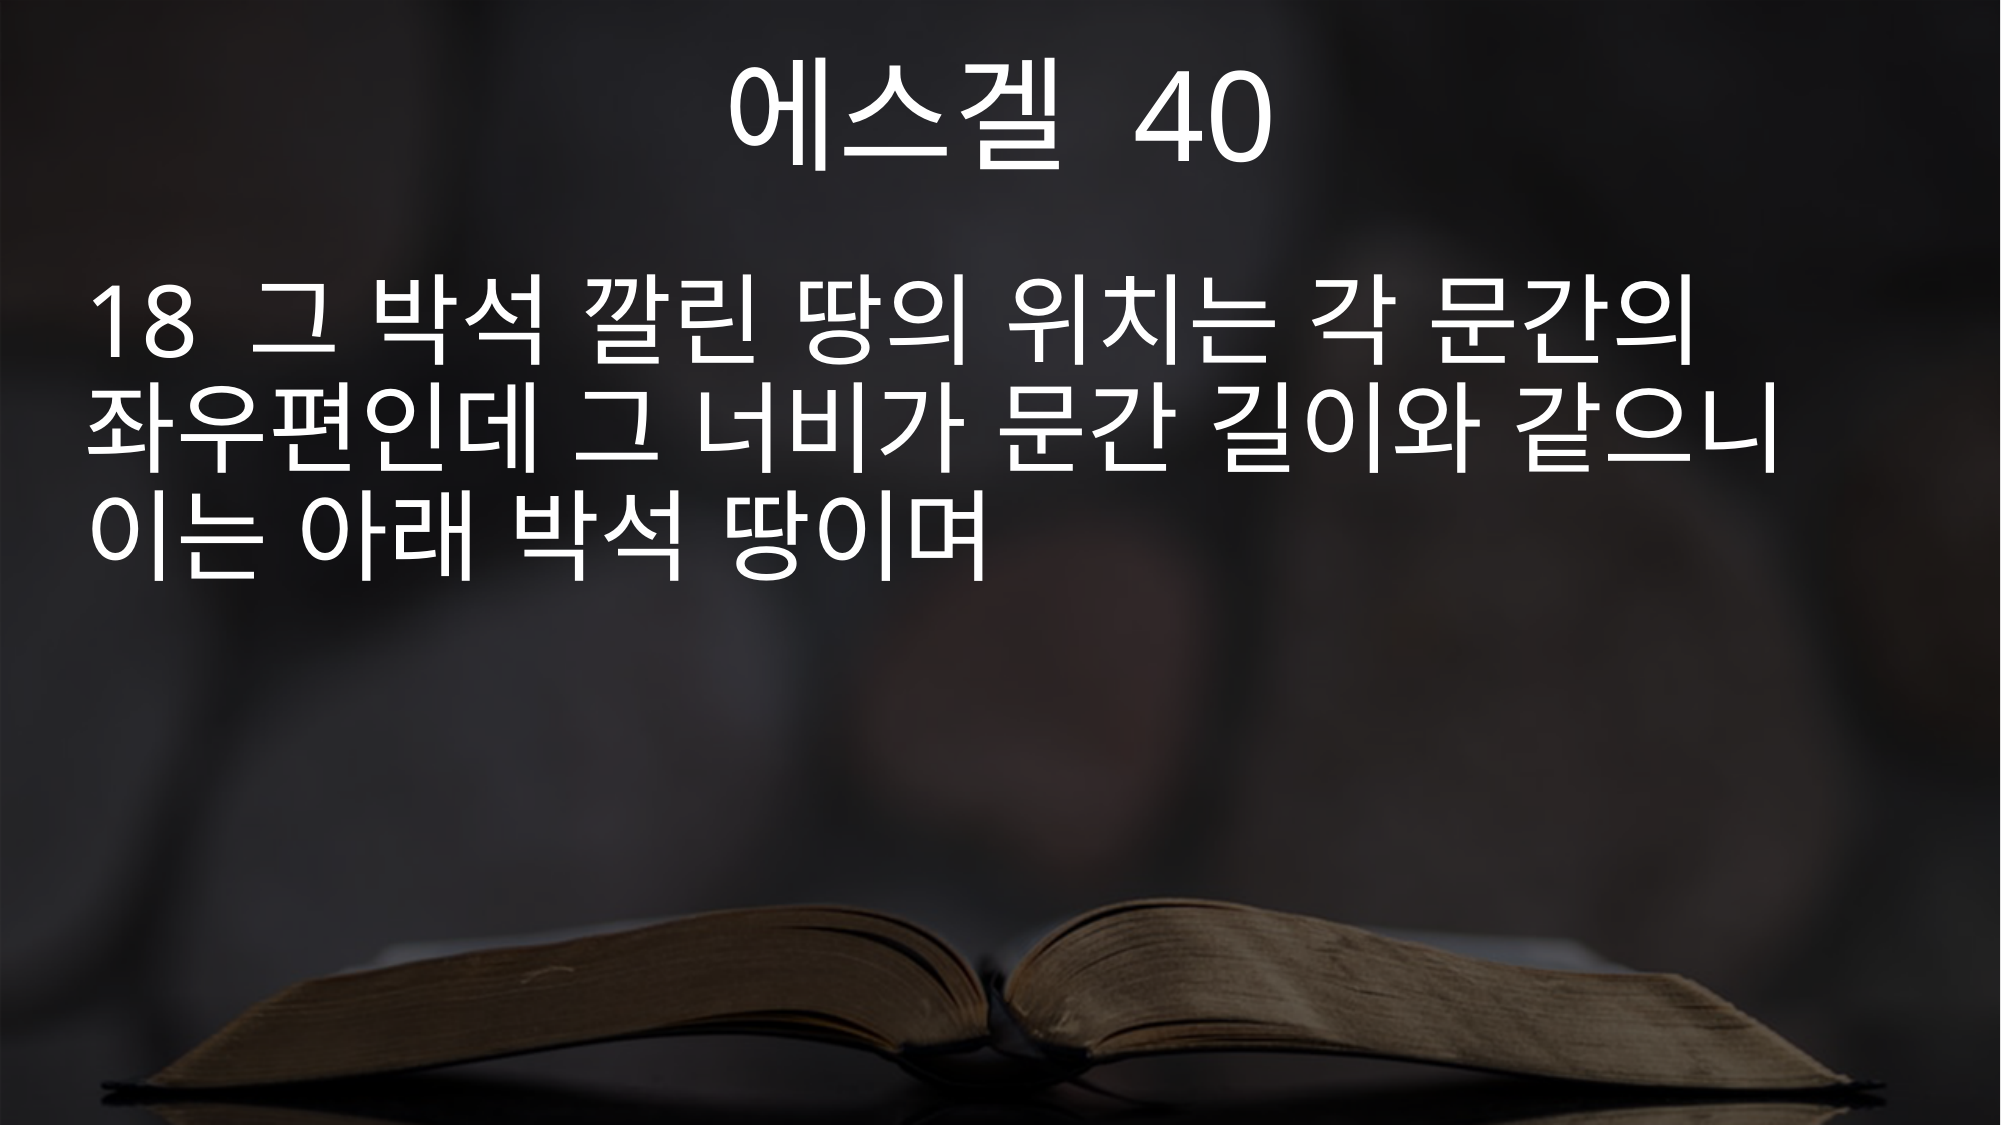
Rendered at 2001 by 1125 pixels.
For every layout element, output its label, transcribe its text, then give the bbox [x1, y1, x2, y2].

footer 에스겔 40 [0, 32, 2000, 192]
list 18 그 박석 깔린 땅의 위치는 각 문간의 좌우편인데 그 너비가 문간 길이와 같으니 이는 아래 박석 땅이며 [69, 263, 1953, 423]
picture [0, 0, 2001, 1125]
